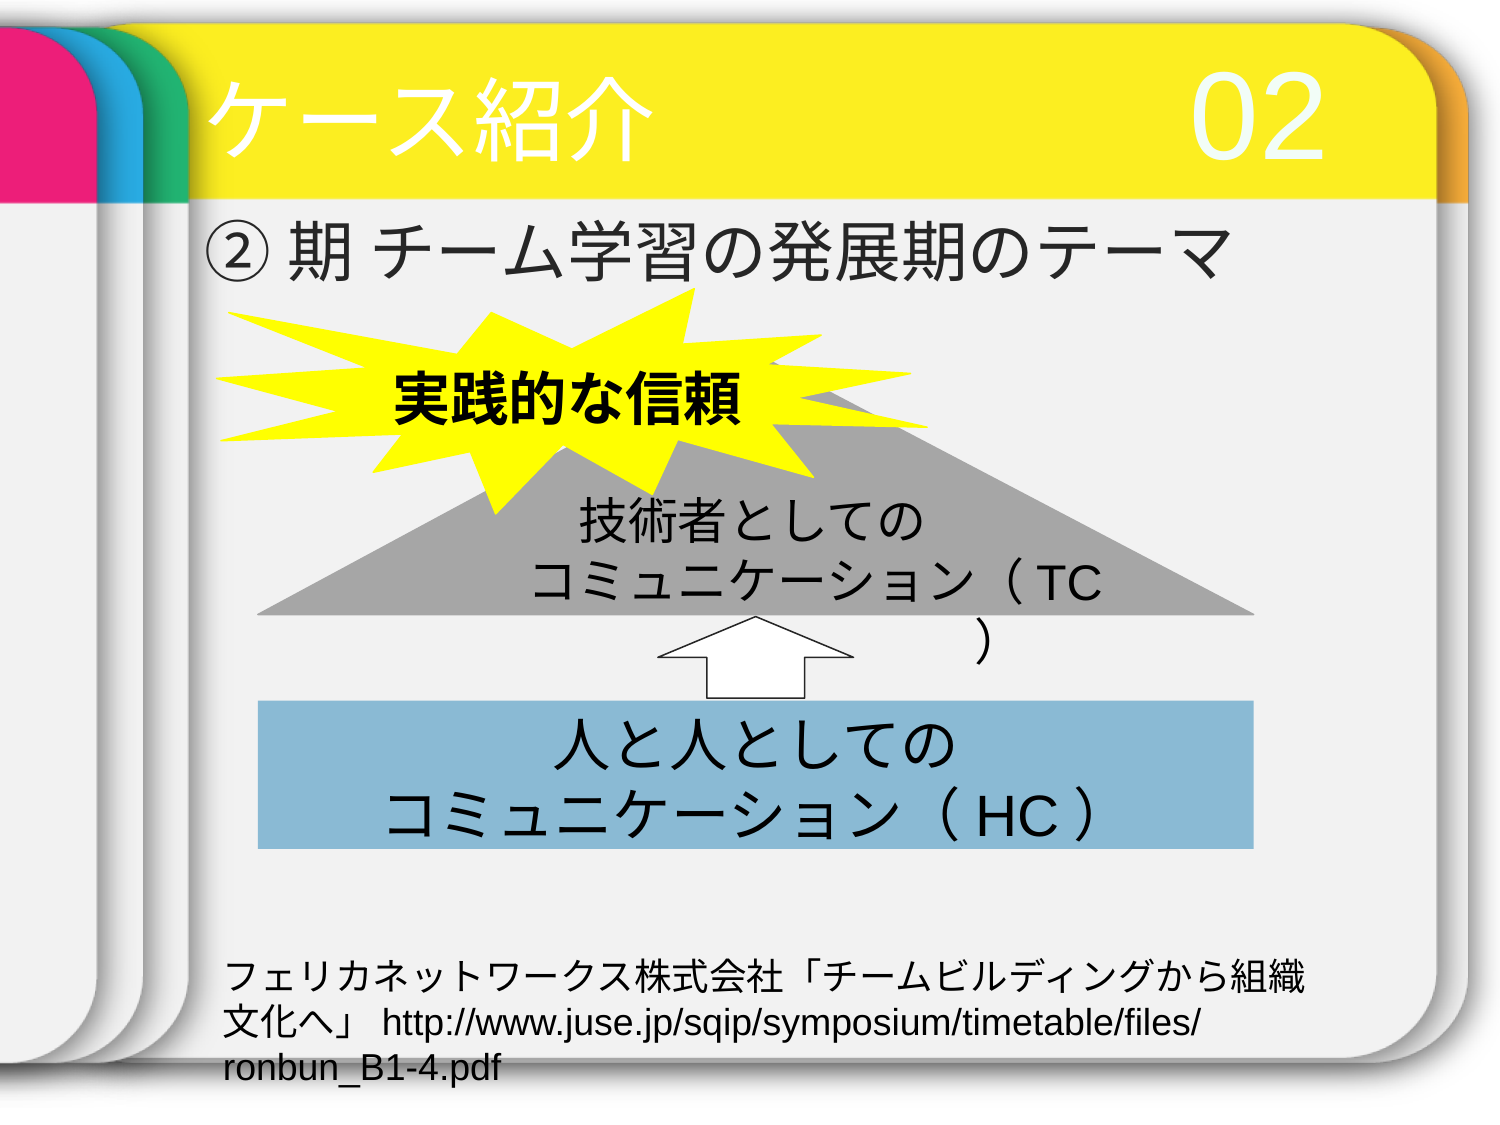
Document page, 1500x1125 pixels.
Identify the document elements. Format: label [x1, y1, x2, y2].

picture [0, 0, 1500, 1125]
text_box [257, 349, 1254, 849]
